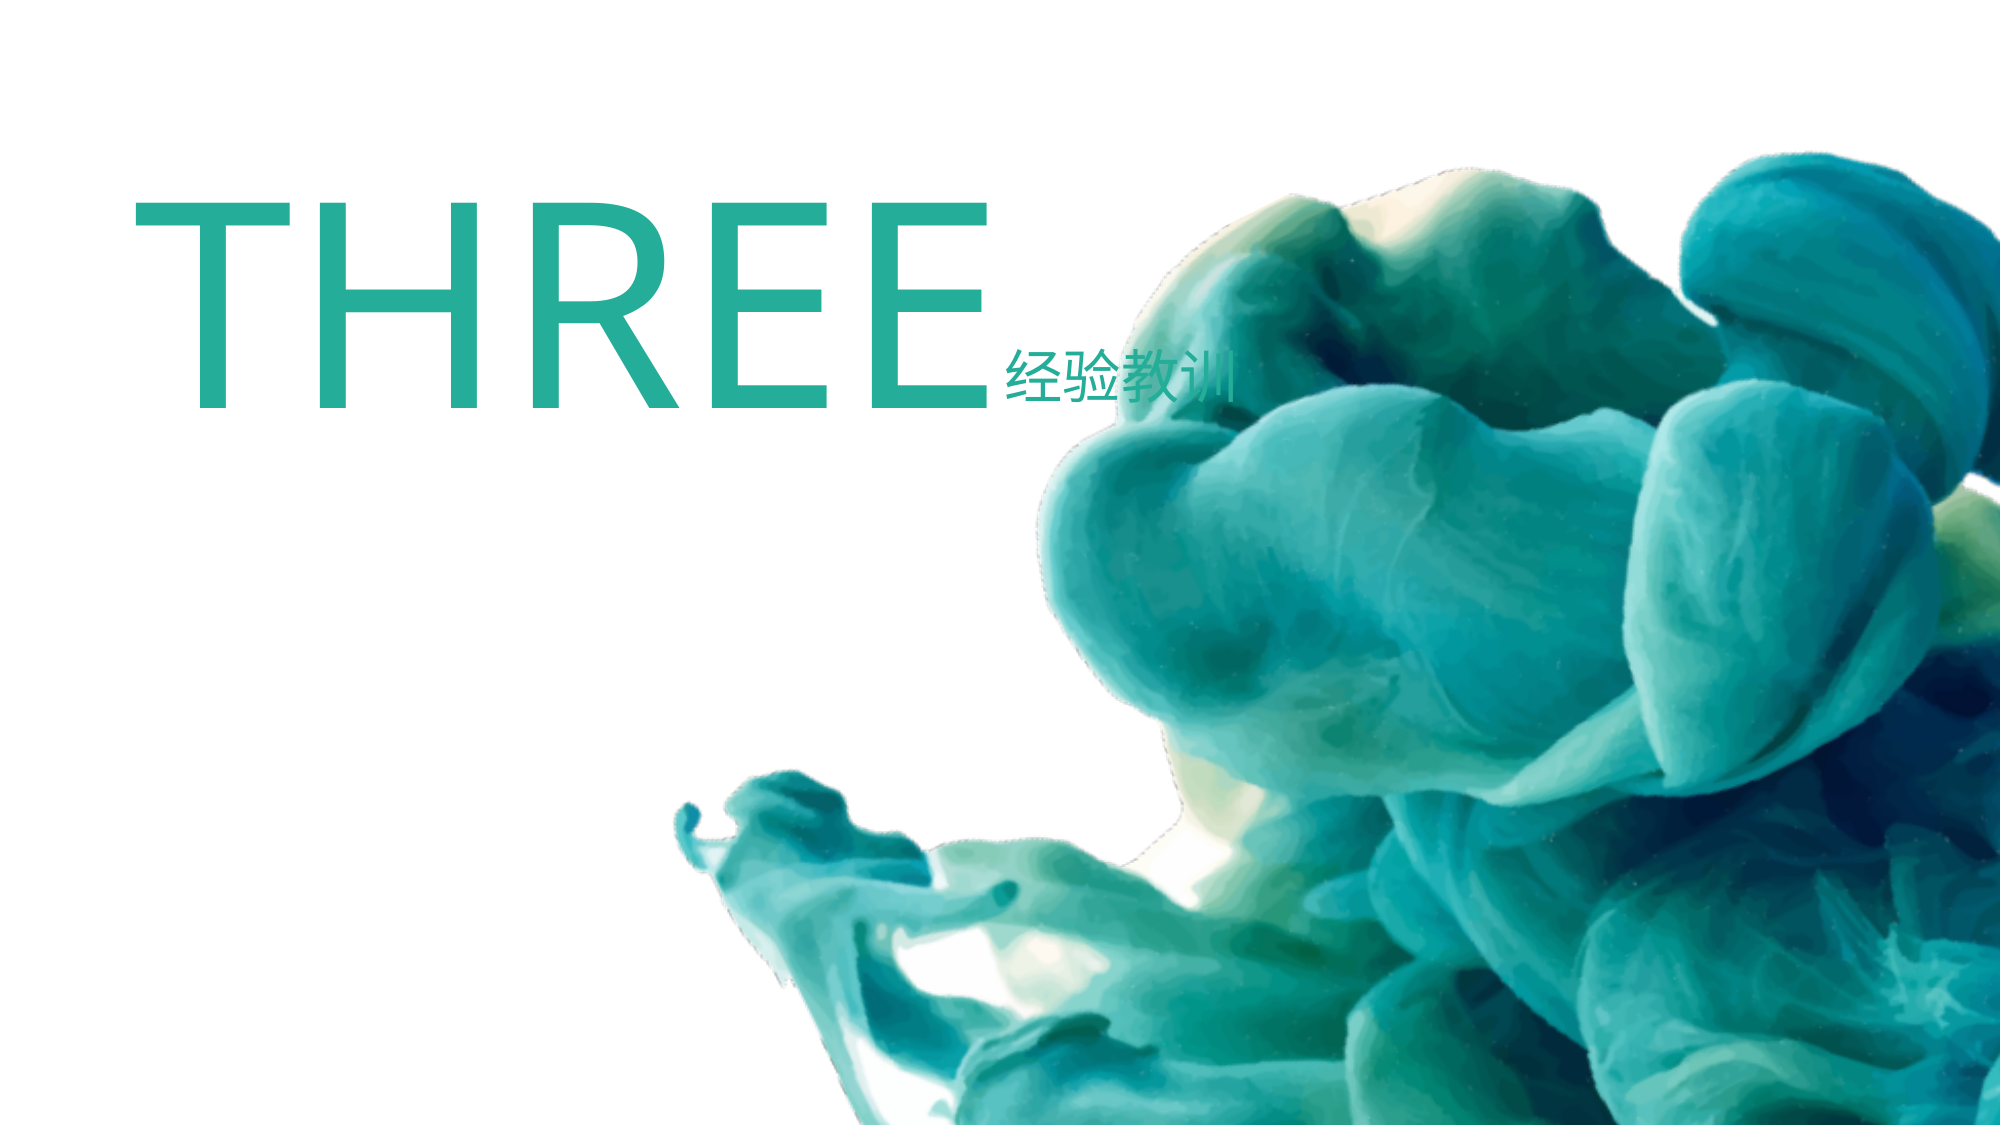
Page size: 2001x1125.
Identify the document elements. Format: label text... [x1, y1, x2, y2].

text_box THREE [118, 113, 1019, 474]
text_box 经验教训 [989, 332, 1253, 418]
